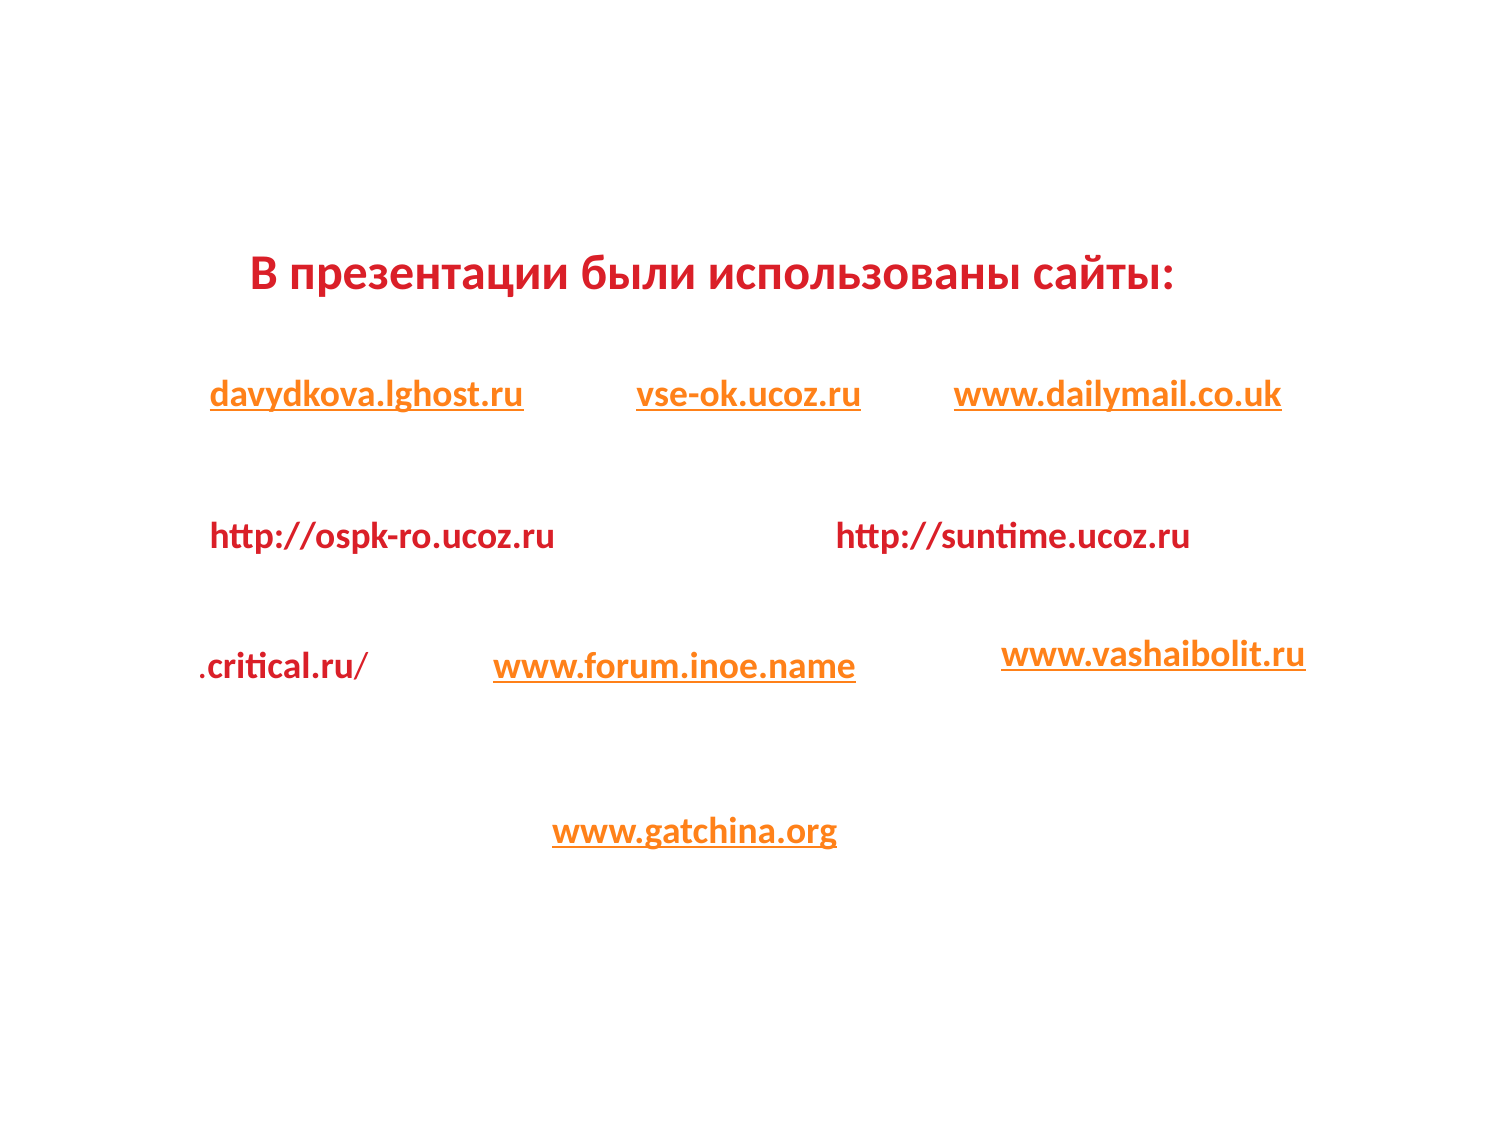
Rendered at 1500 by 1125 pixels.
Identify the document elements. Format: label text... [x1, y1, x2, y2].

text_box http://ospk-ro.ucoz.ru [194, 503, 739, 564]
text_box www.forum.inoe.name [478, 633, 963, 694]
text_box vse-ok.ucoz.ru [621, 361, 879, 422]
text_box .critical.ru/ [183, 633, 467, 694]
text_box www.dailymail.co.uk [938, 361, 1436, 422]
text_box В презентации были использованы сайты: [100, 231, 1412, 487]
text_box http://suntime.ucoz.ru [820, 503, 1353, 564]
text_box www.gatchina.org [537, 798, 904, 859]
text_box davydkova.lghost.ru [194, 361, 597, 422]
text_box www.vashaibolit.ru [986, 621, 1436, 682]
